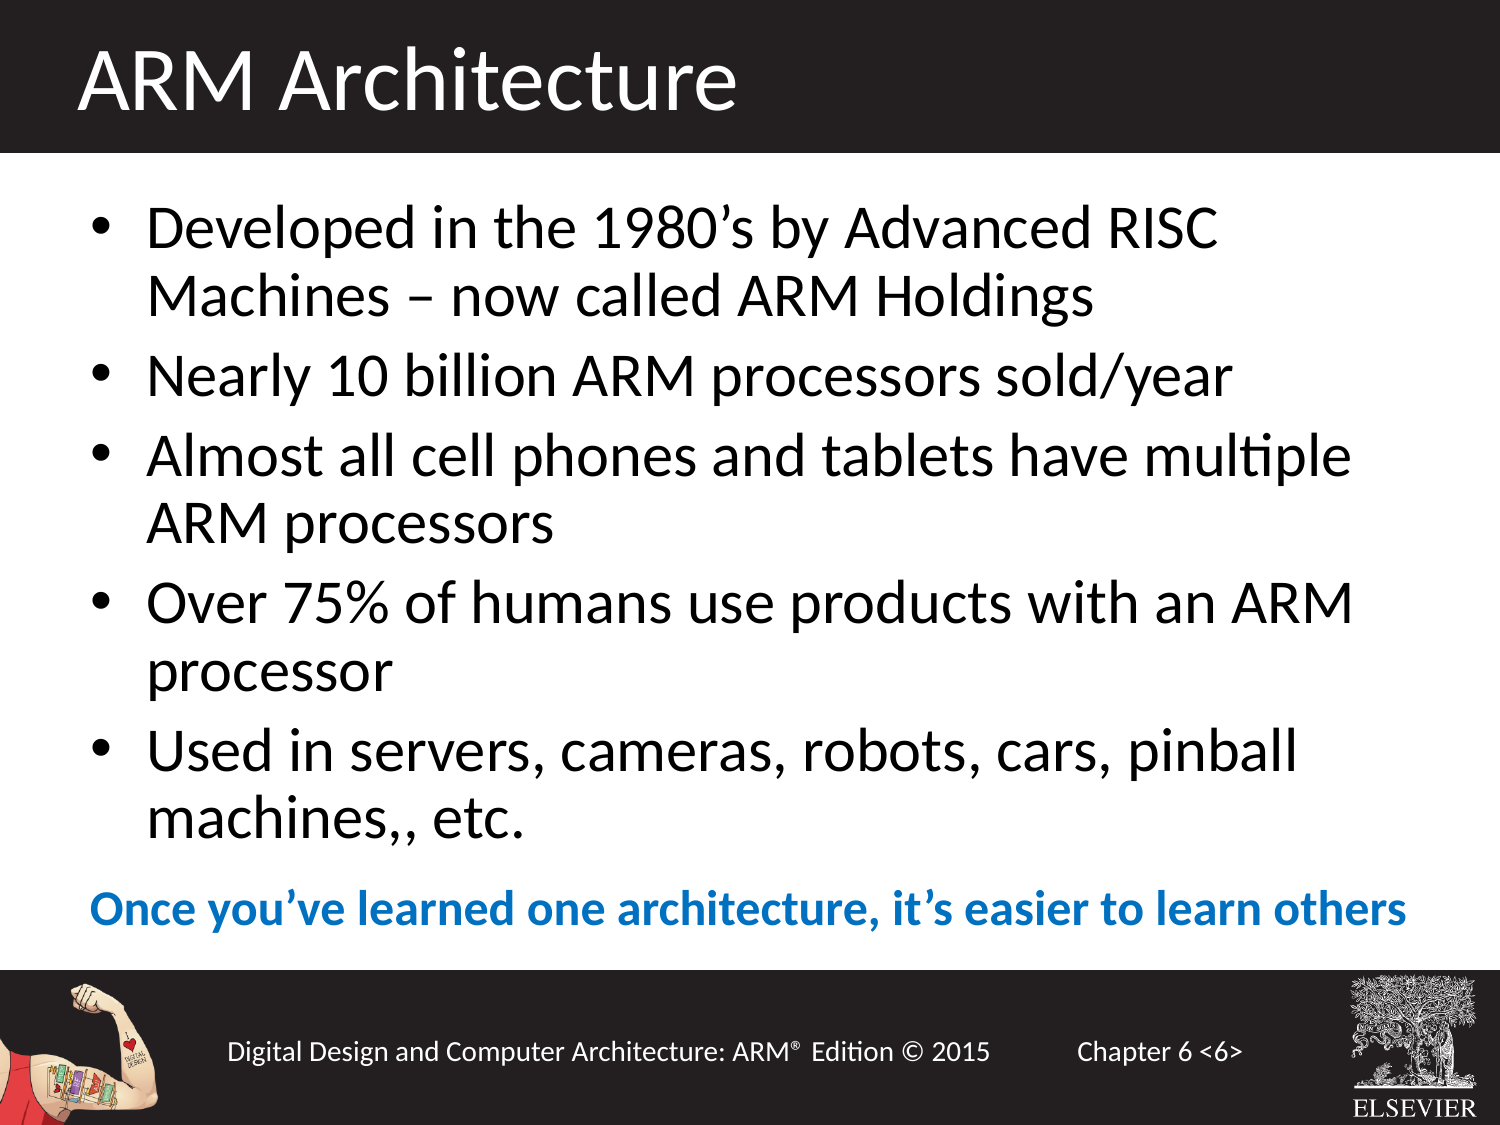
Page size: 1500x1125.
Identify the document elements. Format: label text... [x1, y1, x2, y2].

picture [0, 979, 163, 1125]
text_box Once you’ve learned one architecture, it’s easier to learn others [74, 874, 1500, 944]
picture [1350, 974, 1477, 1117]
list Developed in the 1980’s by Advanced RISC Machines – now called ARM Holdings Nearly 10 billion ARM processors sold/year Almost all cell phones and tablets have multiple ARM processors Over 75% of humans use products with an ARM processor Used in servers, cameras, robots, cars, pinball machines,, etc. [75, 944, 1425, 1050]
list Developed in the 1980’s by Advanced RISC Machines – now called ARM Holdings Nearly 10 billion ARM processors sold/year Almost all cell phones and tablets have multiple ARM processors Over 75% of humans use products with an ARM processor Used in servers, cameras, robots, cars, pinball machines,, etc. [75, 187, 1425, 874]
text_box ARM Architecture [62, 11, 1488, 136]
